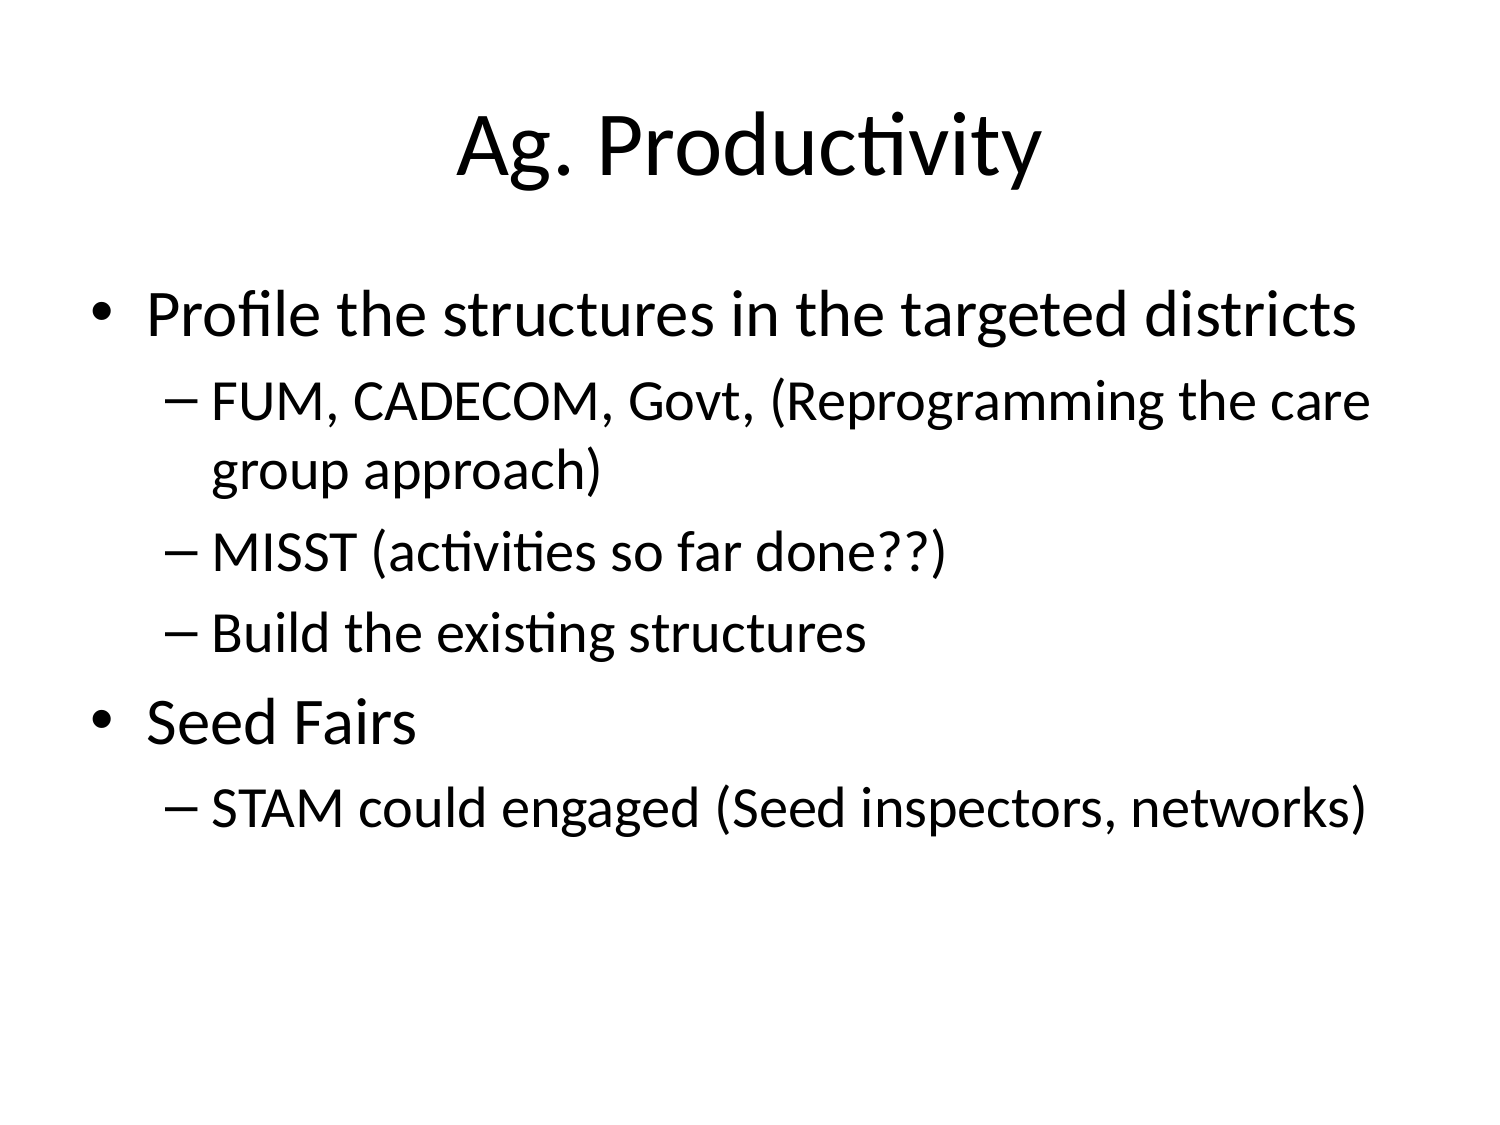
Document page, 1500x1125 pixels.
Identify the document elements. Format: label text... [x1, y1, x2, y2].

list Profile the structures in the targeted districts FUM, CADECOM, Govt, (Reprogramming the care group approach) MISST (activities so far done??) Build the existing structures Seed Fairs STAM could engaged (Seed inspectors, networks) [75, 262, 1425, 1005]
title Ag. Productivity [75, 45, 1425, 233]
